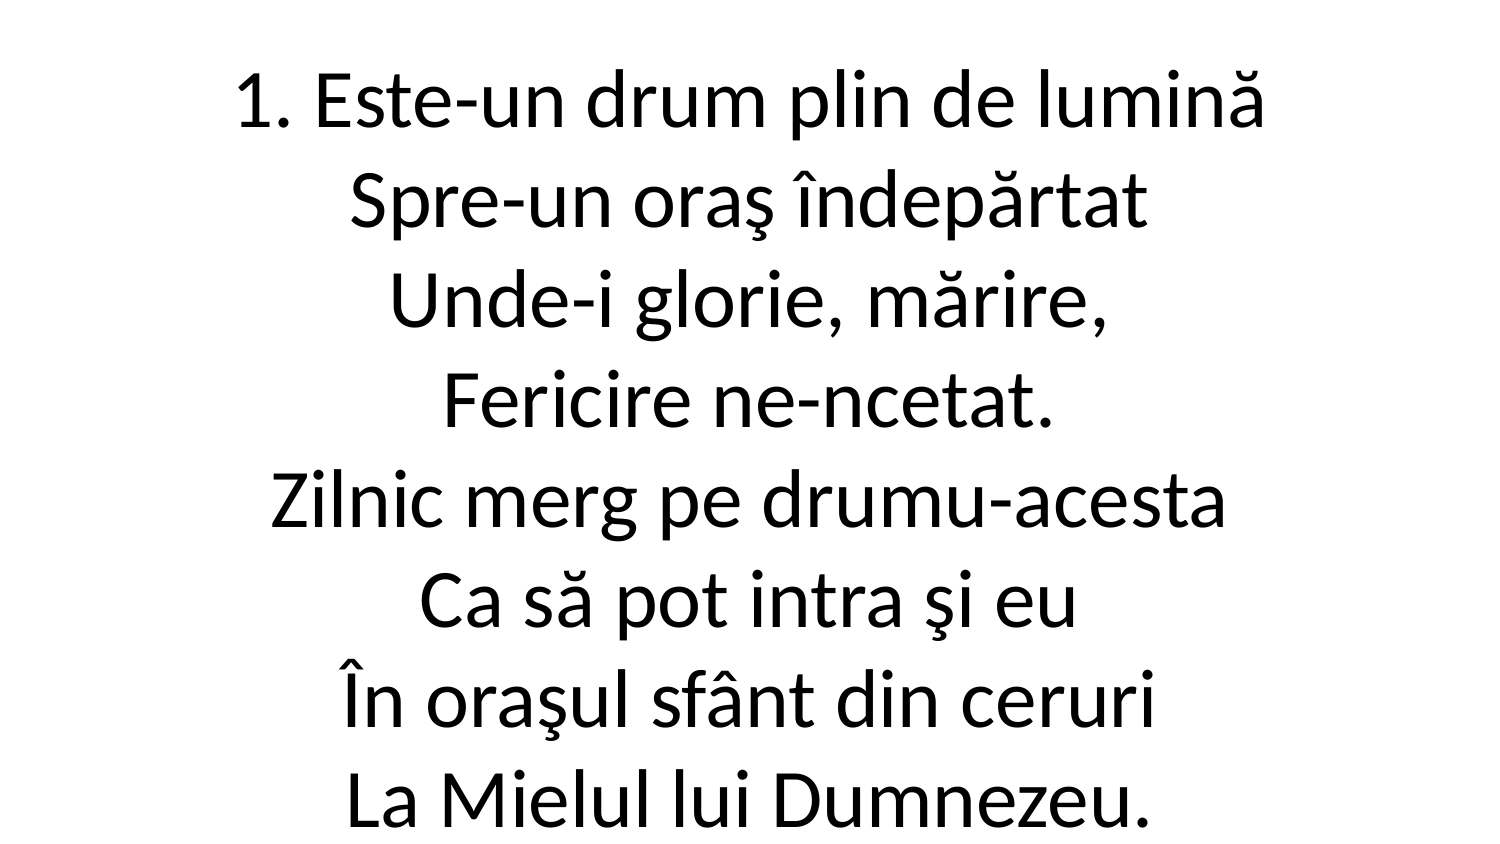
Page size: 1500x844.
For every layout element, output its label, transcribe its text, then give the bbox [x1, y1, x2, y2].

text_box 1. Este-un drum plin de lumină Spre-un oraş îndepărtat Unde-i glorie, mărire, Fericire ne-ncetat. Zilnic merg pe drumu-acesta Ca să pot intra şi eu În oraşul sfânt din ceruri La Mielul lui Dumnezeu. [216, 0, 1284, 844]
